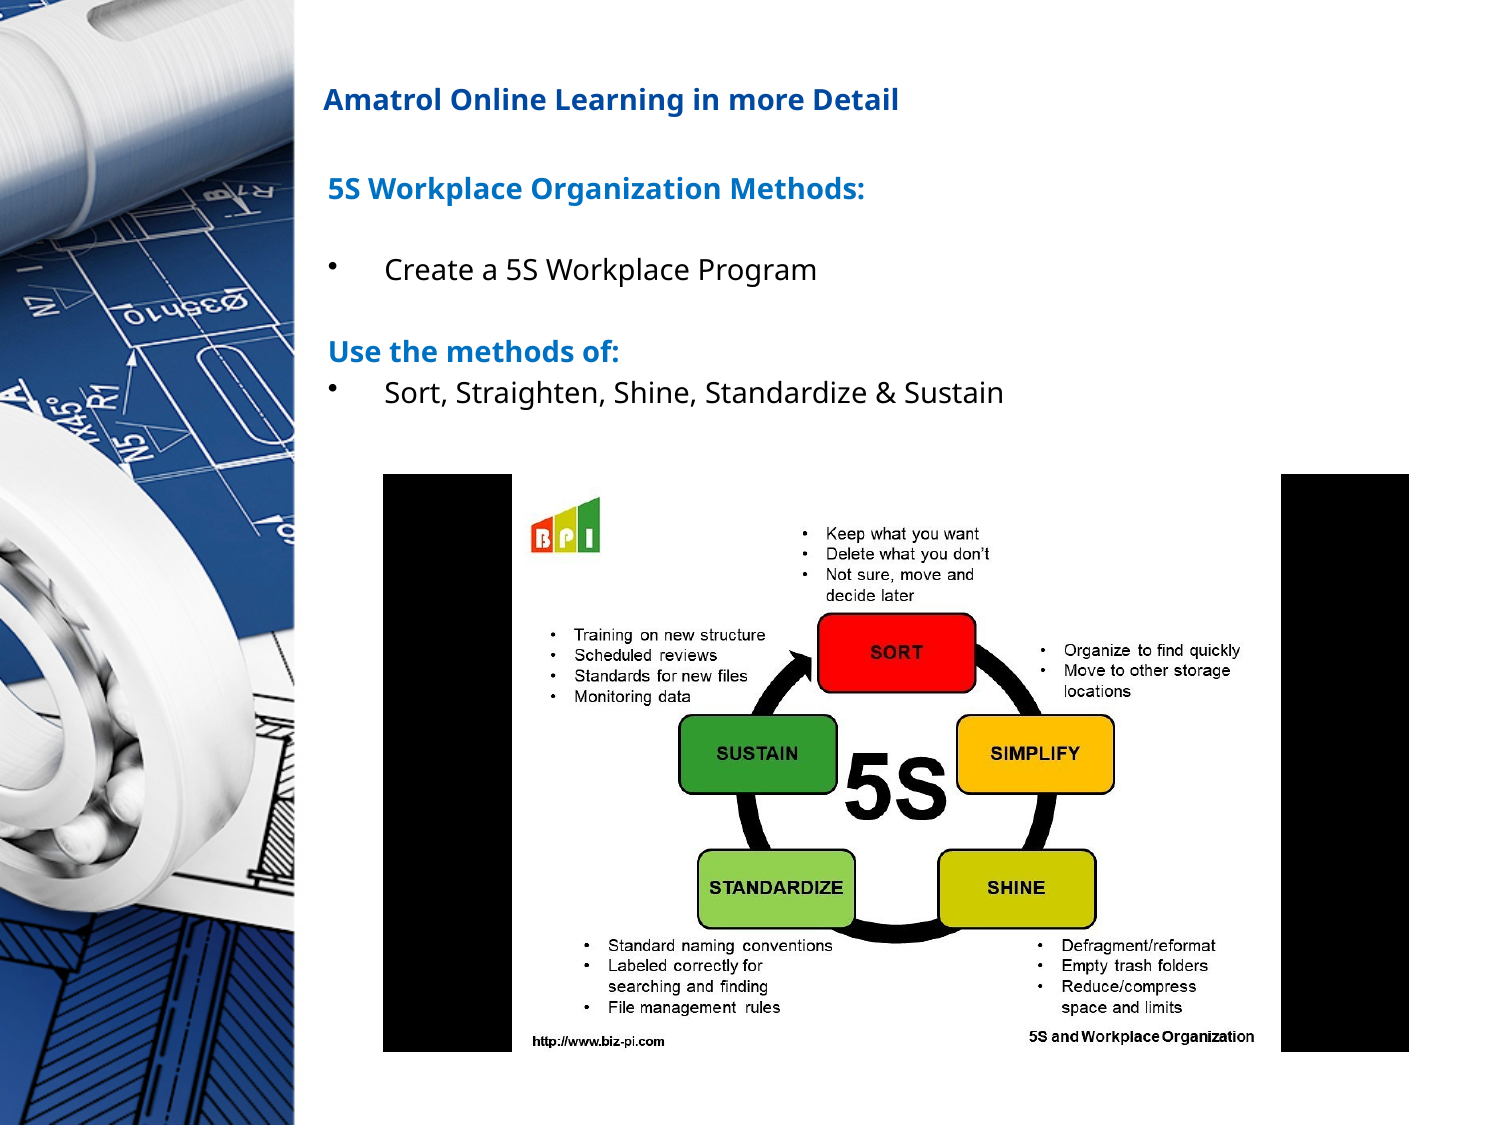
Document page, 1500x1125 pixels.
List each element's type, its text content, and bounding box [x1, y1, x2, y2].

list 5S Workplace Organization Methods: Create a 5S Workplace Program Use the methods of: Sort, Straighten, Shine, Standardize & Sustain [312, 162, 1325, 550]
picture [0, 0, 1500, 1125]
title Amatrol Online Learning in more Detail [308, 4, 1409, 193]
